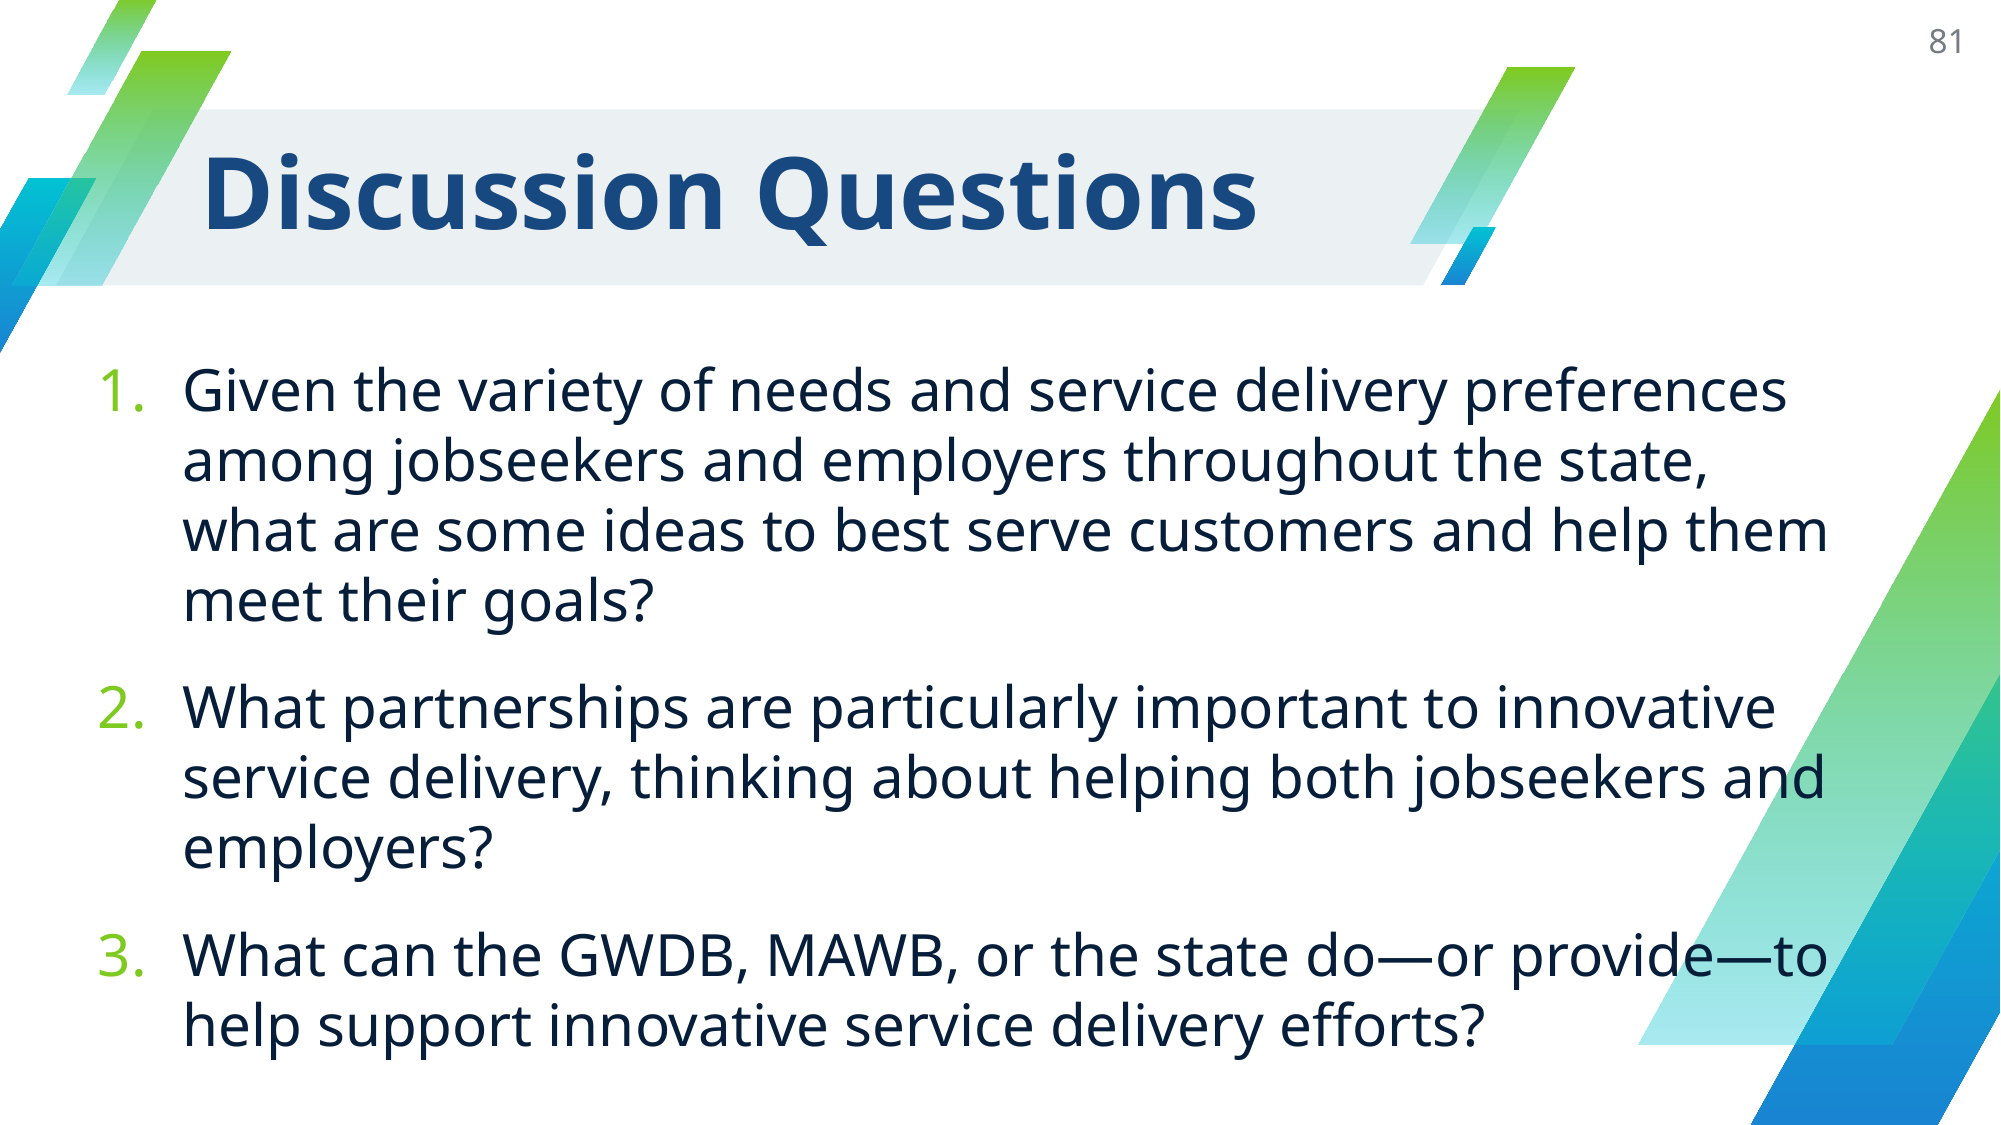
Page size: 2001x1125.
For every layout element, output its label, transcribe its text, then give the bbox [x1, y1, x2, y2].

title Discussion Questions [200, 108, 1519, 287]
list Given the variety of needs and service delivery preferences among jobseekers and employers throughout the state, what are some ideas to best serve customers and help them meet their goals? What partnerships are particularly important to innovative service delivery, thinking about helping both jobseekers and employers? What can the GWDB, MAWB, or the state do—or provide—to help support innovative service delivery efforts? [81, 352, 1844, 1087]
slide_number 81 [1871, 0, 1967, 87]
